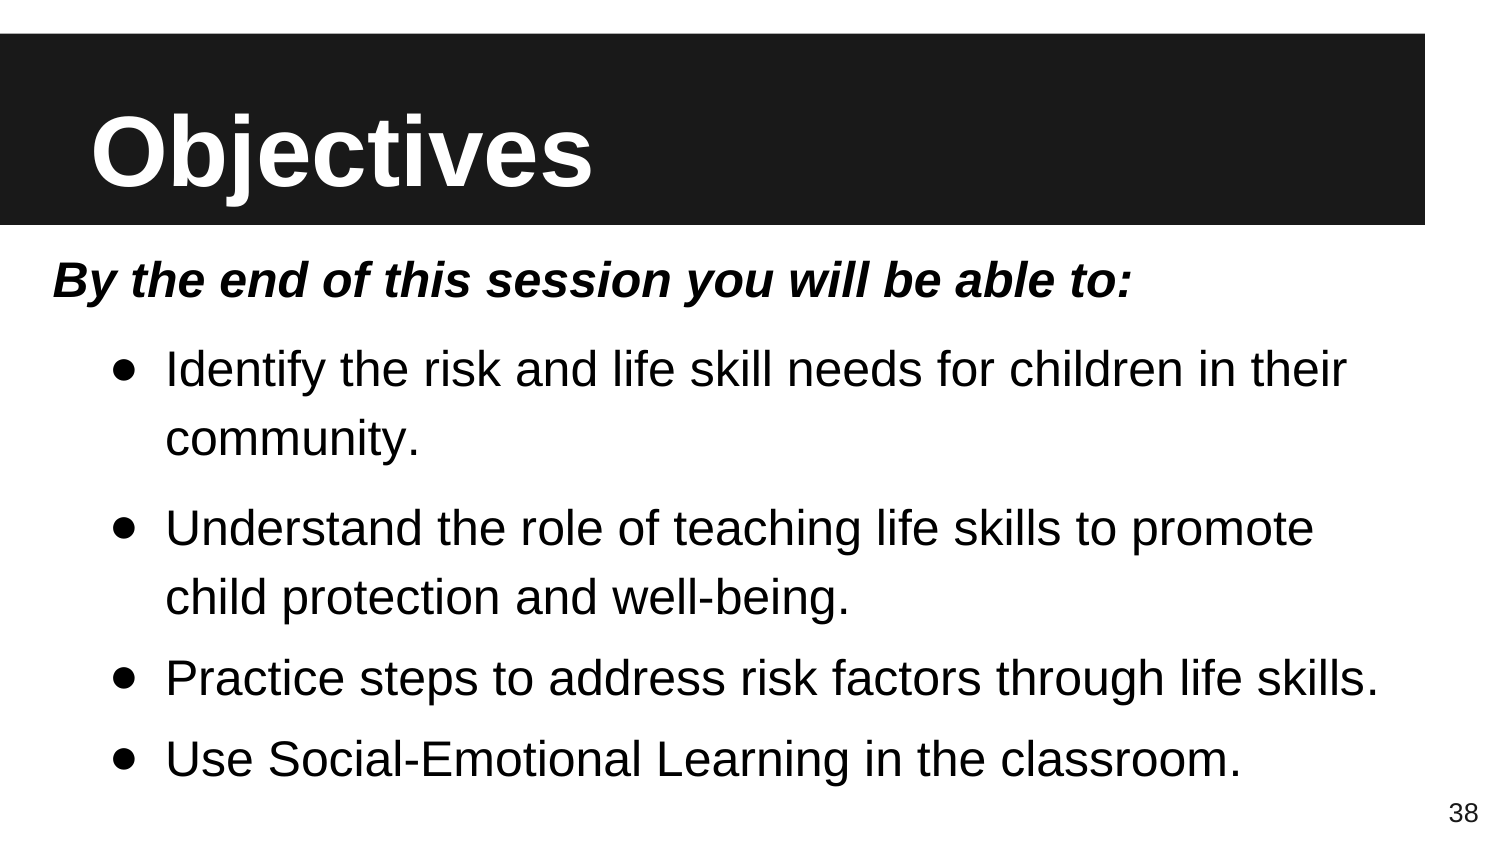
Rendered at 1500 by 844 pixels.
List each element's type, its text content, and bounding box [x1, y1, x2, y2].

slide_number 38 [1403, 779, 1494, 844]
text_box By the end of this session you will be able to: [37, 239, 1415, 315]
title Objectives [75, 33, 1425, 221]
list Identify the risk and life skill needs for children in their community. Understand the role of teaching life skills to promote child protection and well-being. Practice steps to address risk factors through life skills. Use Social-Emotional Learning in the classroom. [75, 312, 1425, 790]
